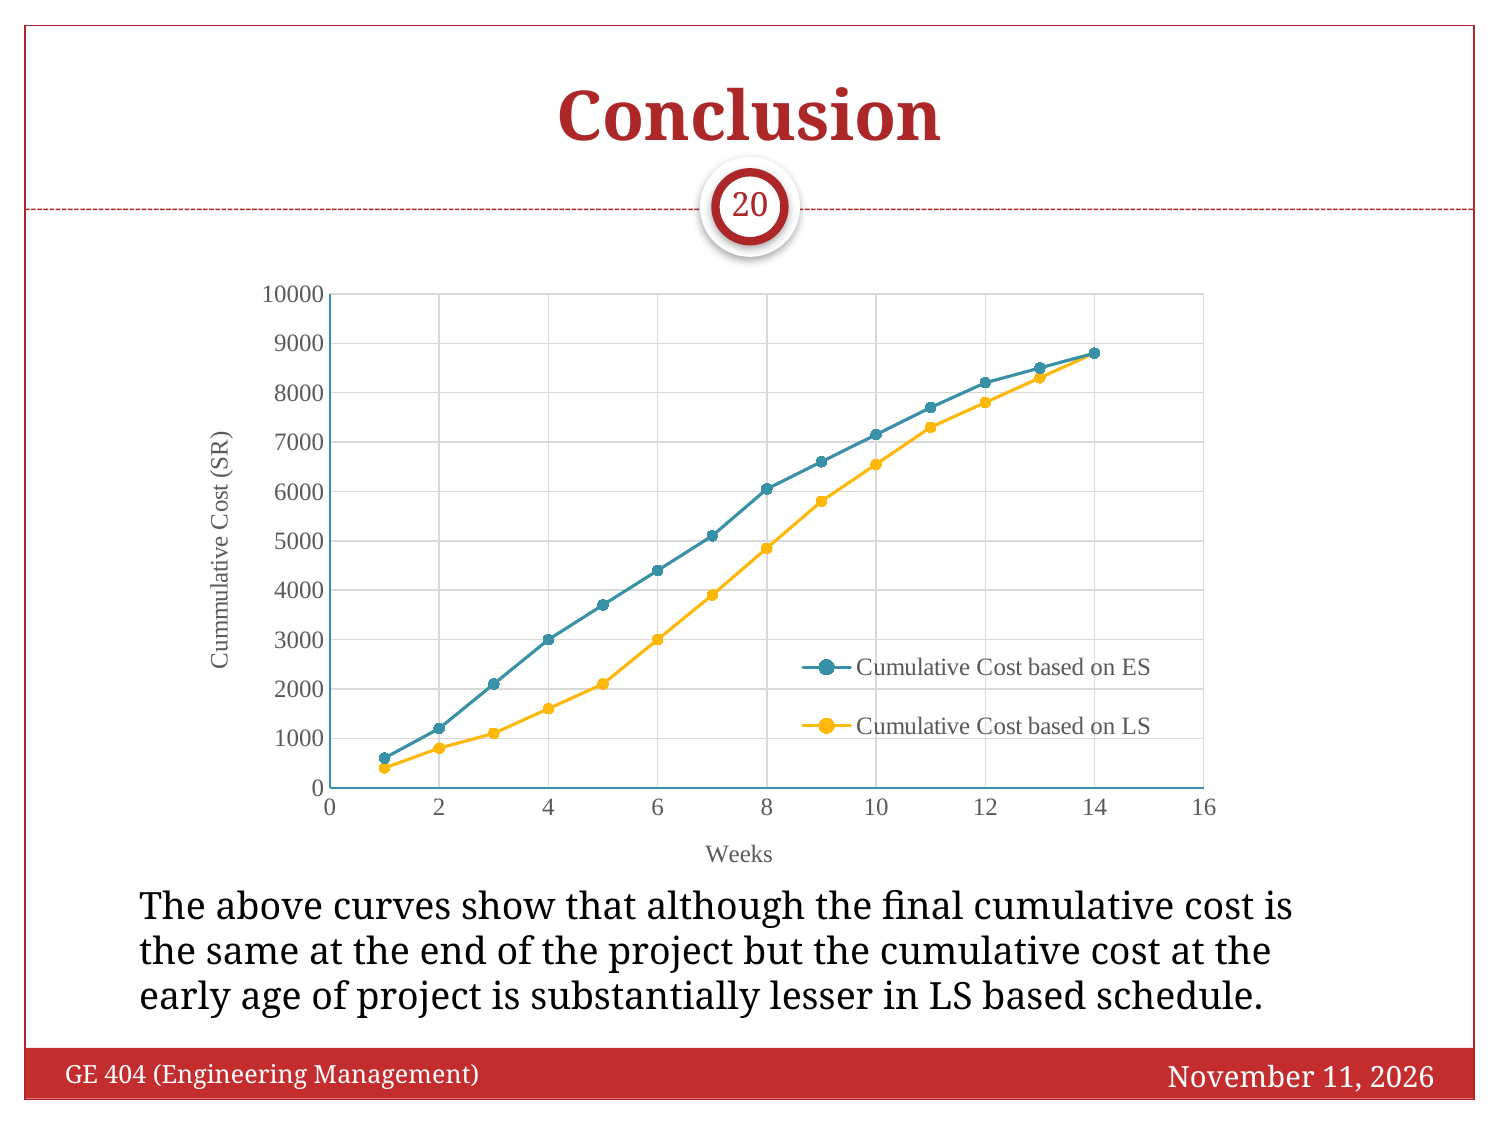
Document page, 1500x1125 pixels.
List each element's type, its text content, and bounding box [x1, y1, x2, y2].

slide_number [950, 1050, 1450, 1111]
chart [154, 274, 1238, 899]
footer GE 404 (Engineering Management) [50, 1051, 638, 1112]
text_box The above curves show that although the final cumulative cost is the same at the end of the project but the cumulative cost at the early age of project is substantially lesser in LS based schedule. [124, 874, 1375, 1025]
slide_number 20 [712, 169, 788, 243]
title Conclusion [49, 37, 1450, 162]
